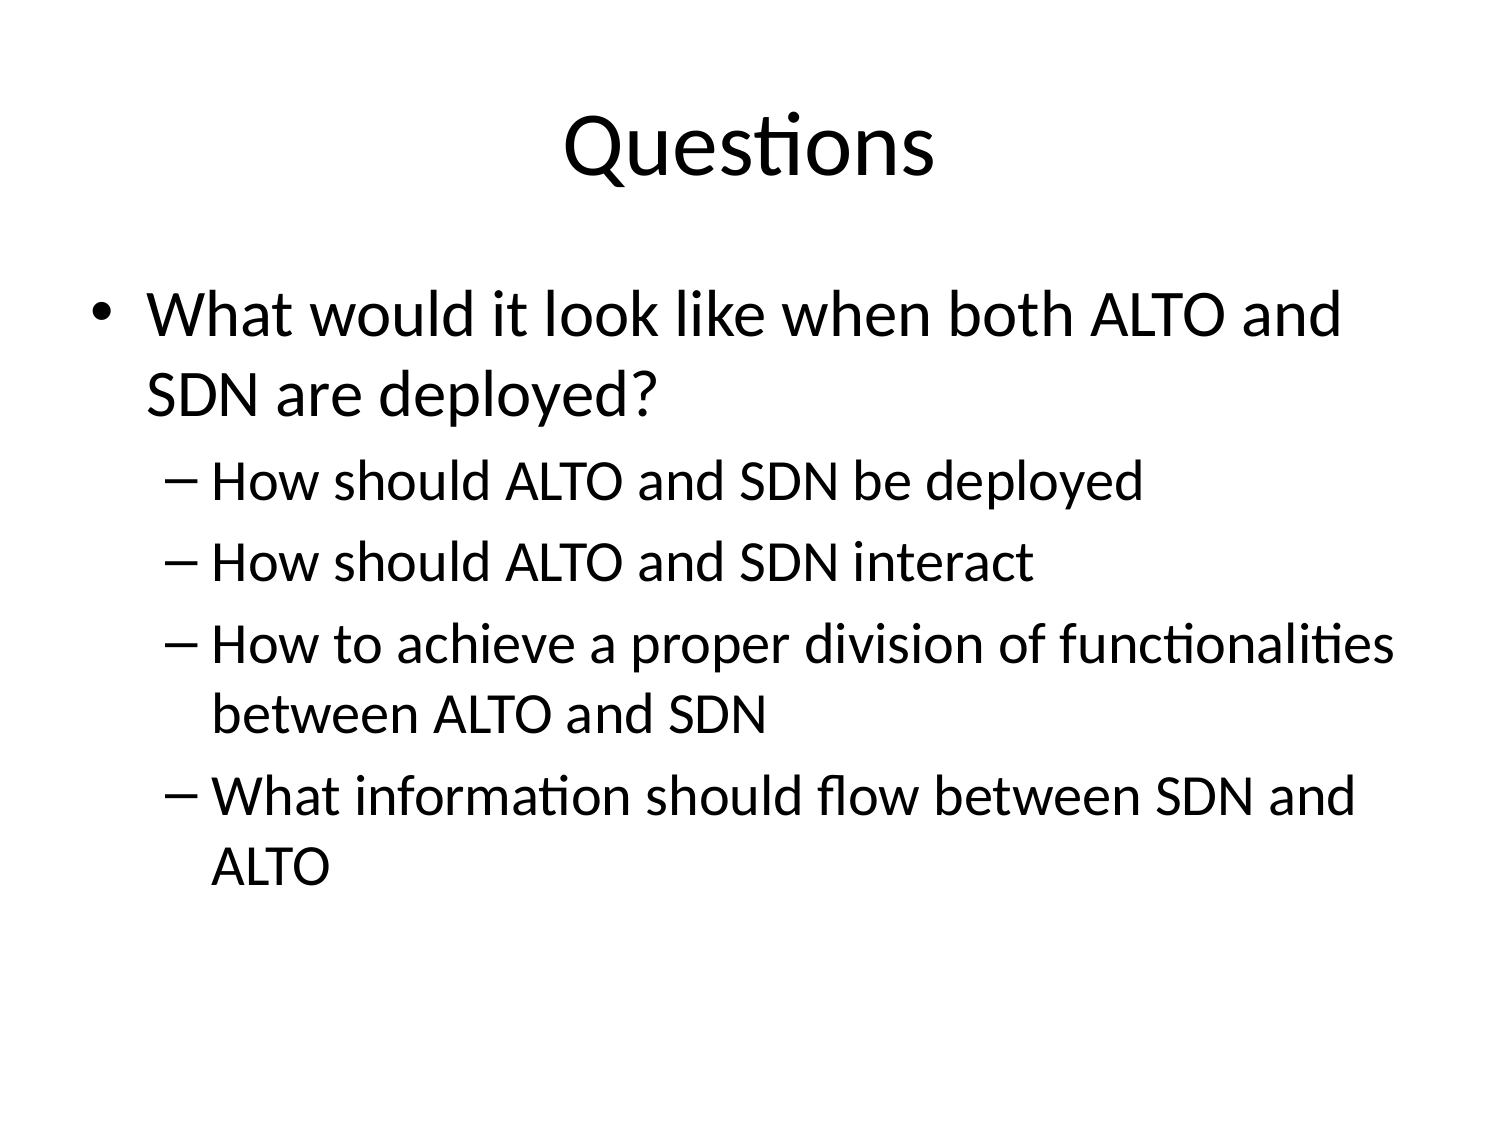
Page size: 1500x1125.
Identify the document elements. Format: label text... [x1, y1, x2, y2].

title Questions [75, 45, 1425, 233]
list What would it look like when both ALTO and SDN are deployed? How should ALTO and SDN be deployed How should ALTO and SDN interact How to achieve a proper division of functionalities between ALTO and SDN What information should flow between SDN and ALTO [75, 262, 1425, 1005]
